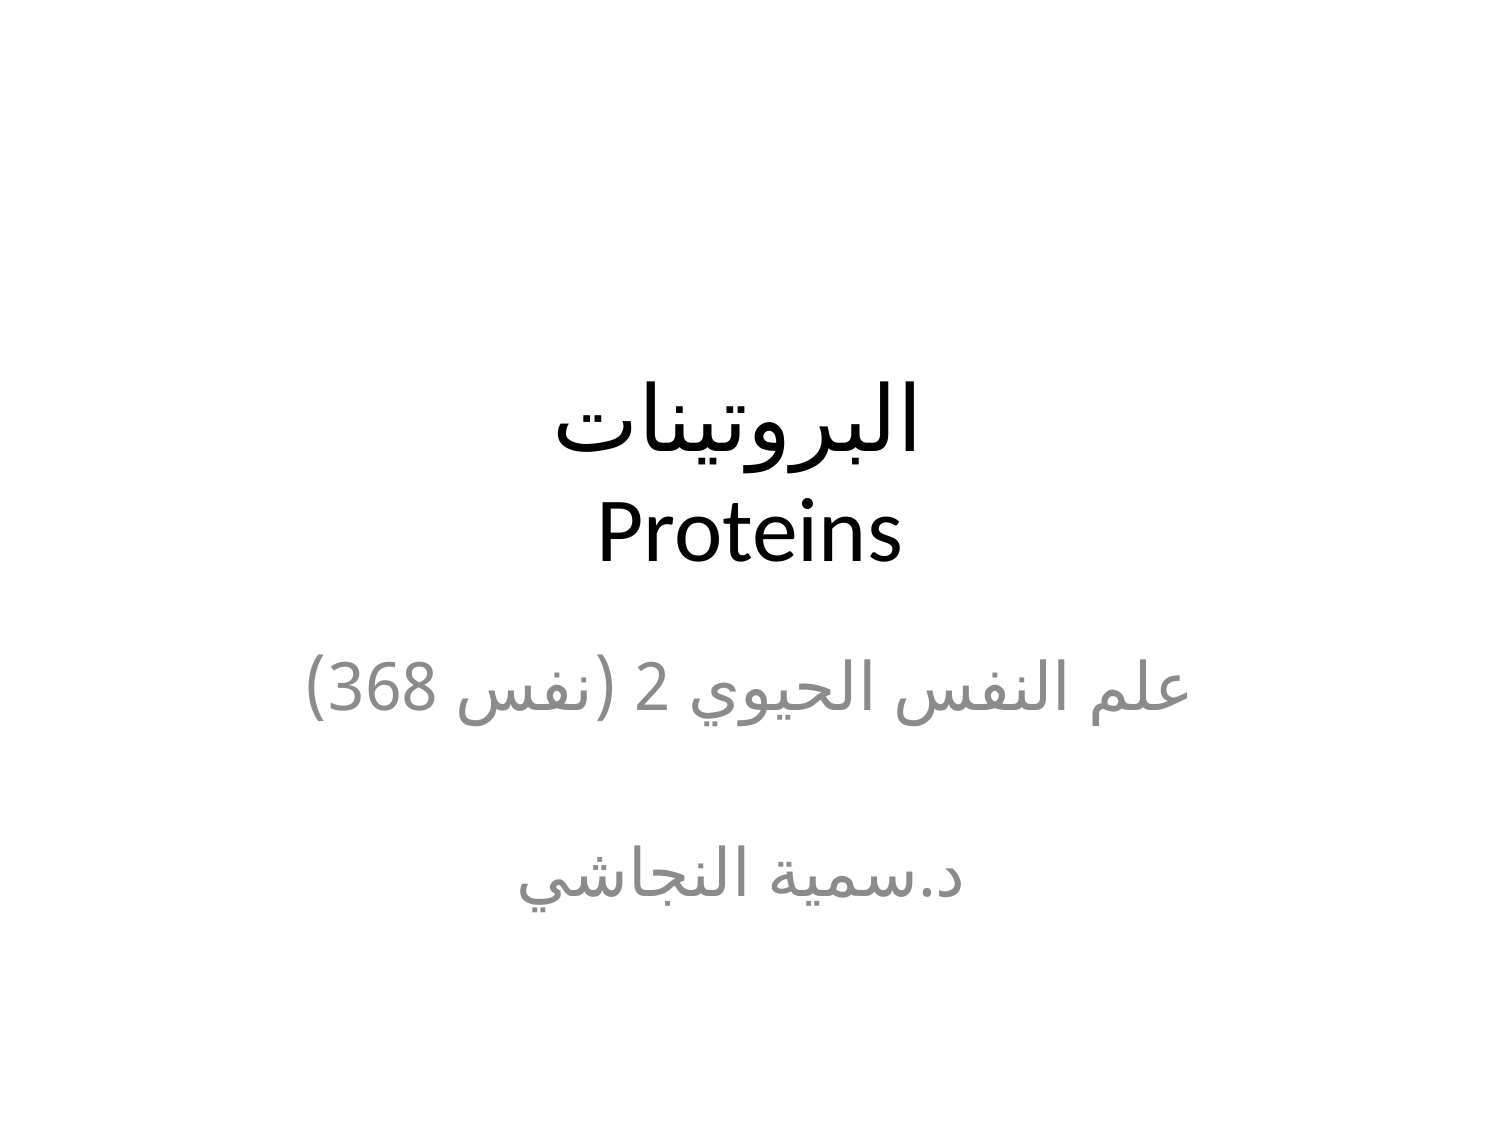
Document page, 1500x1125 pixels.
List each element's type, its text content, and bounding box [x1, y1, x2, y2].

title البروتينات Proteins [112, 349, 1388, 591]
subtitle علم النفس الحيوي 2 (نفس 368) د.سمية النجاشي [225, 636, 1275, 927]
